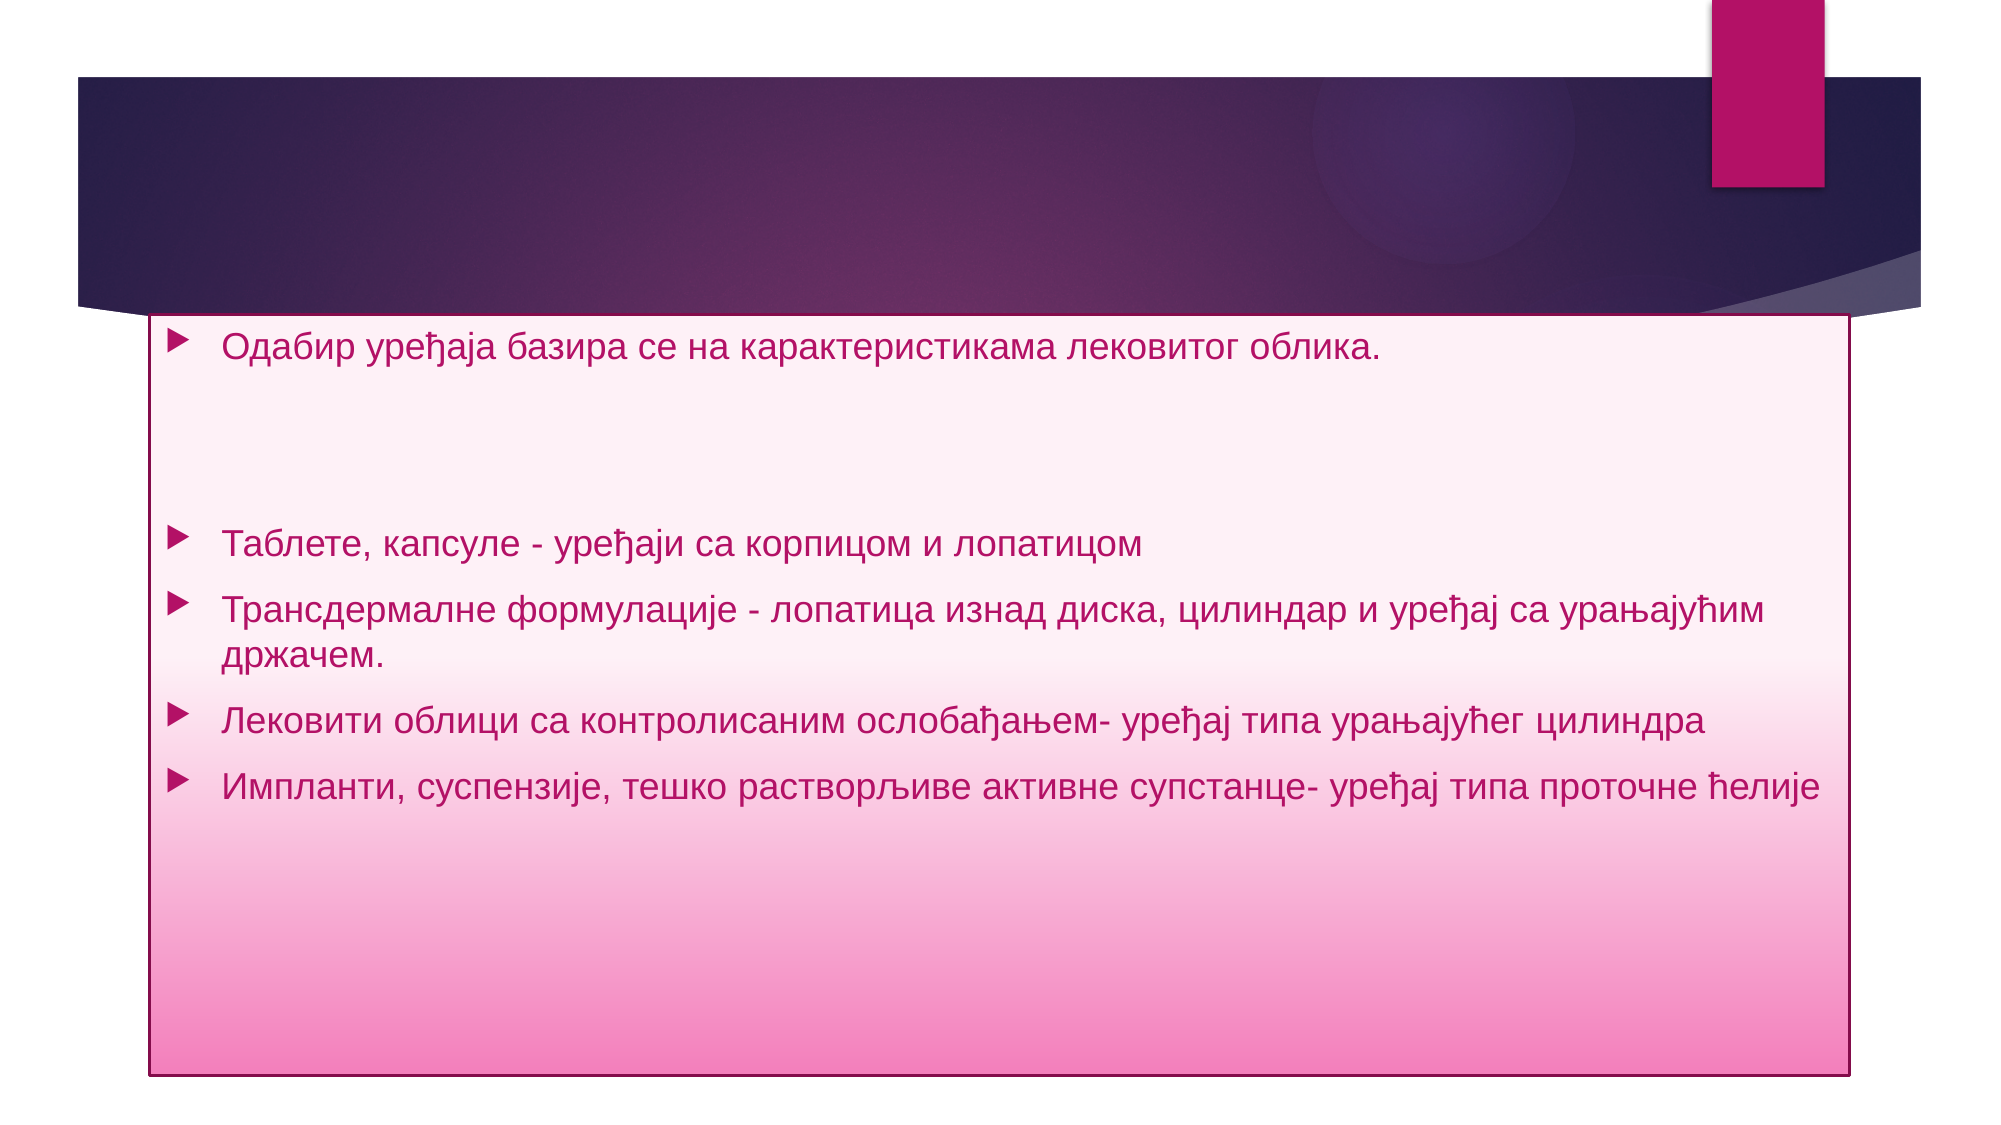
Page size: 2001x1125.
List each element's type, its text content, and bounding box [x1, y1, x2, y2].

list Одабир уређаја базира се на карактеристикама лековитог облика. Таблете, капсуле - уређаји са корпицом и лопатицом Трансдермалне формулације - лопатица изнад диска, цилиндар и уређај са урањајућим држачем. Лековити облици са контролисаним ослобађањем- уређај типа урањајућег цилиндра Импланти, суспензије, тешко растворљиве активне супстанце- уређај типа проточне ћелије [148, 313, 1851, 1077]
